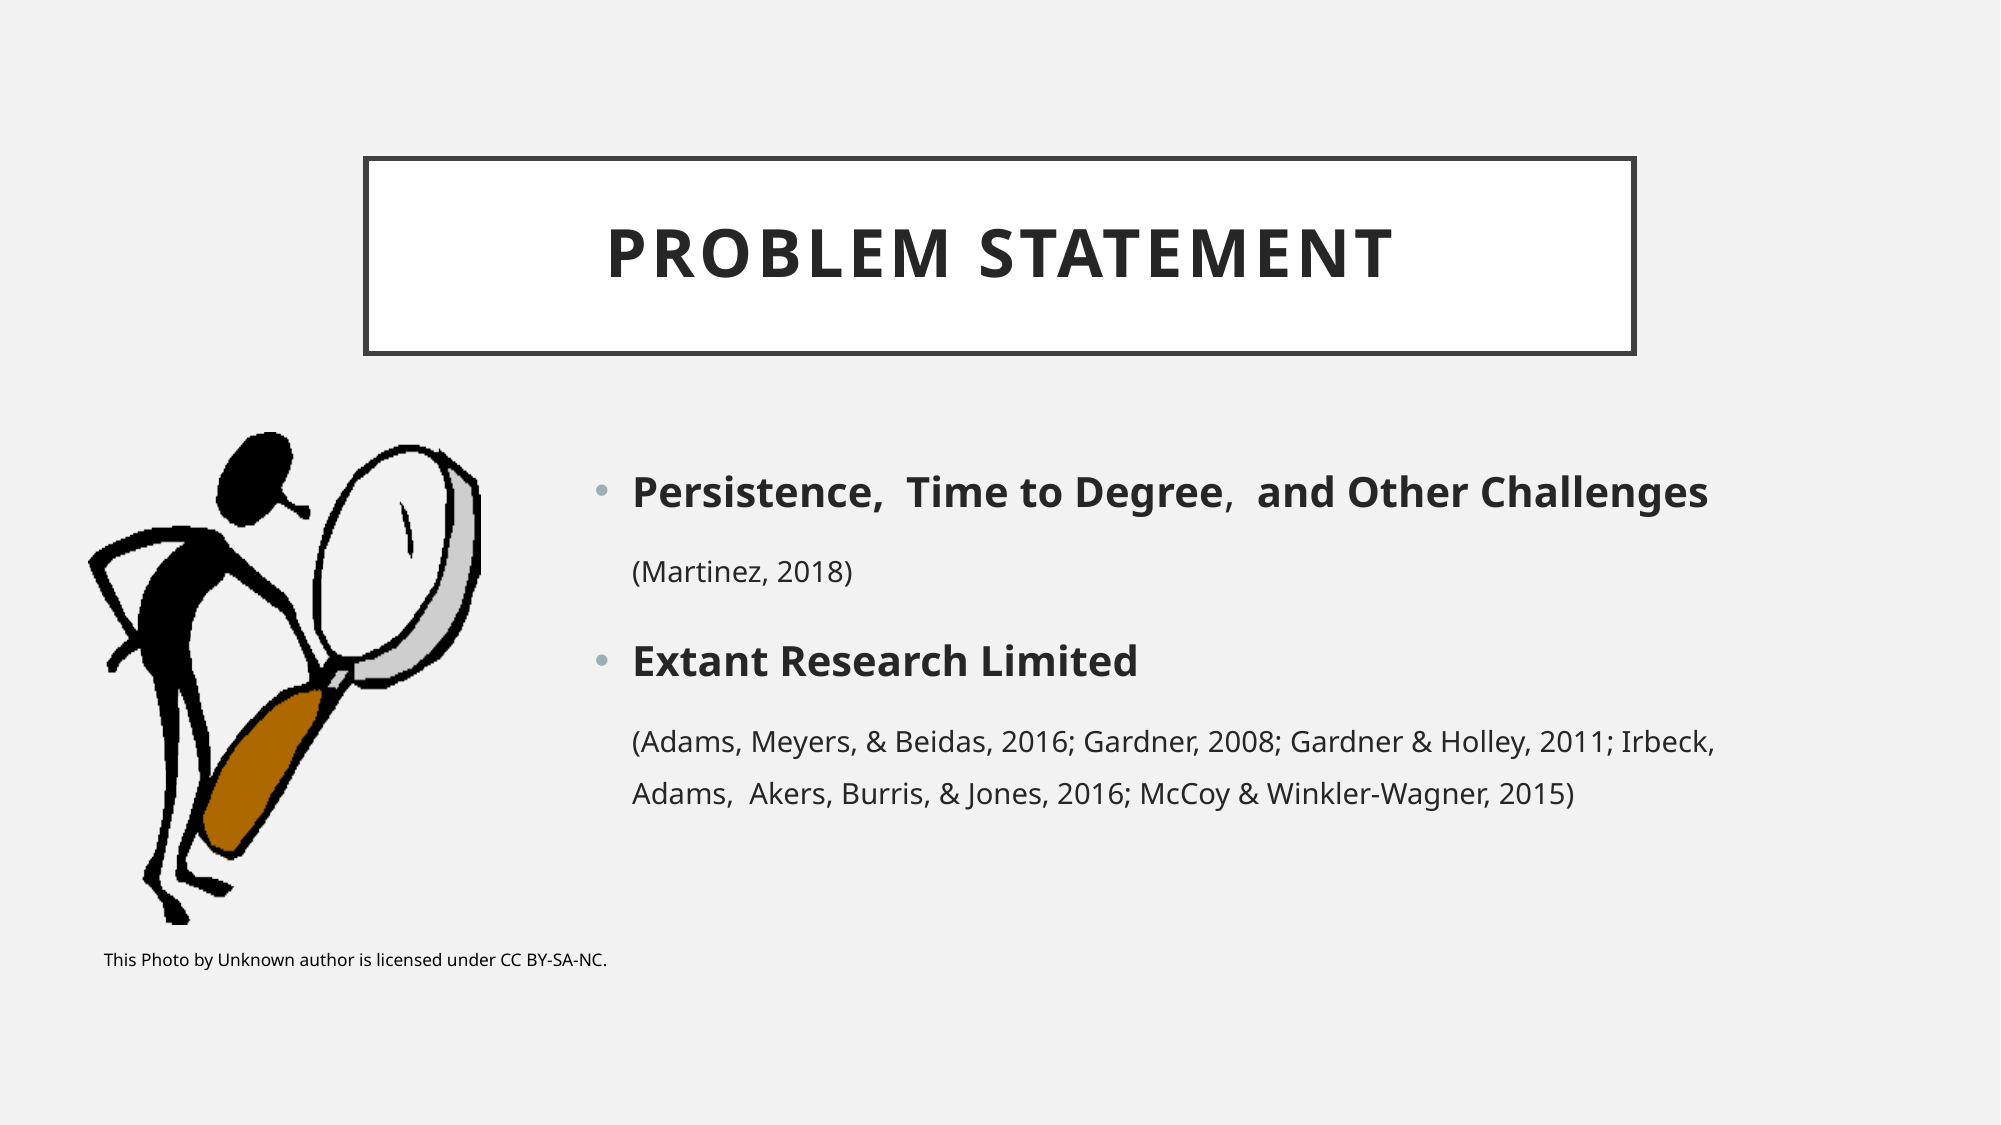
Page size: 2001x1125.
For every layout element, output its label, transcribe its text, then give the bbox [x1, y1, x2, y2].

title Problem statement [363, 156, 1637, 356]
picture [88, 432, 481, 926]
list Persistence, Time to Degree, and Other Challenges (Martinez, 2018) Extant Research Limited (Adams, Meyers, & Beidas, 2016; Gardner, 2008; Gardner & Holley, 2011; Irbeck, Adams, Akers, Burris, & Jones, 2016; McCoy & Winkler-Wagner, 2015) [579, 432, 1741, 942]
text_box This Photo by Unknown author is licensed under CC BY-SA-NC. [88, 941, 643, 980]
